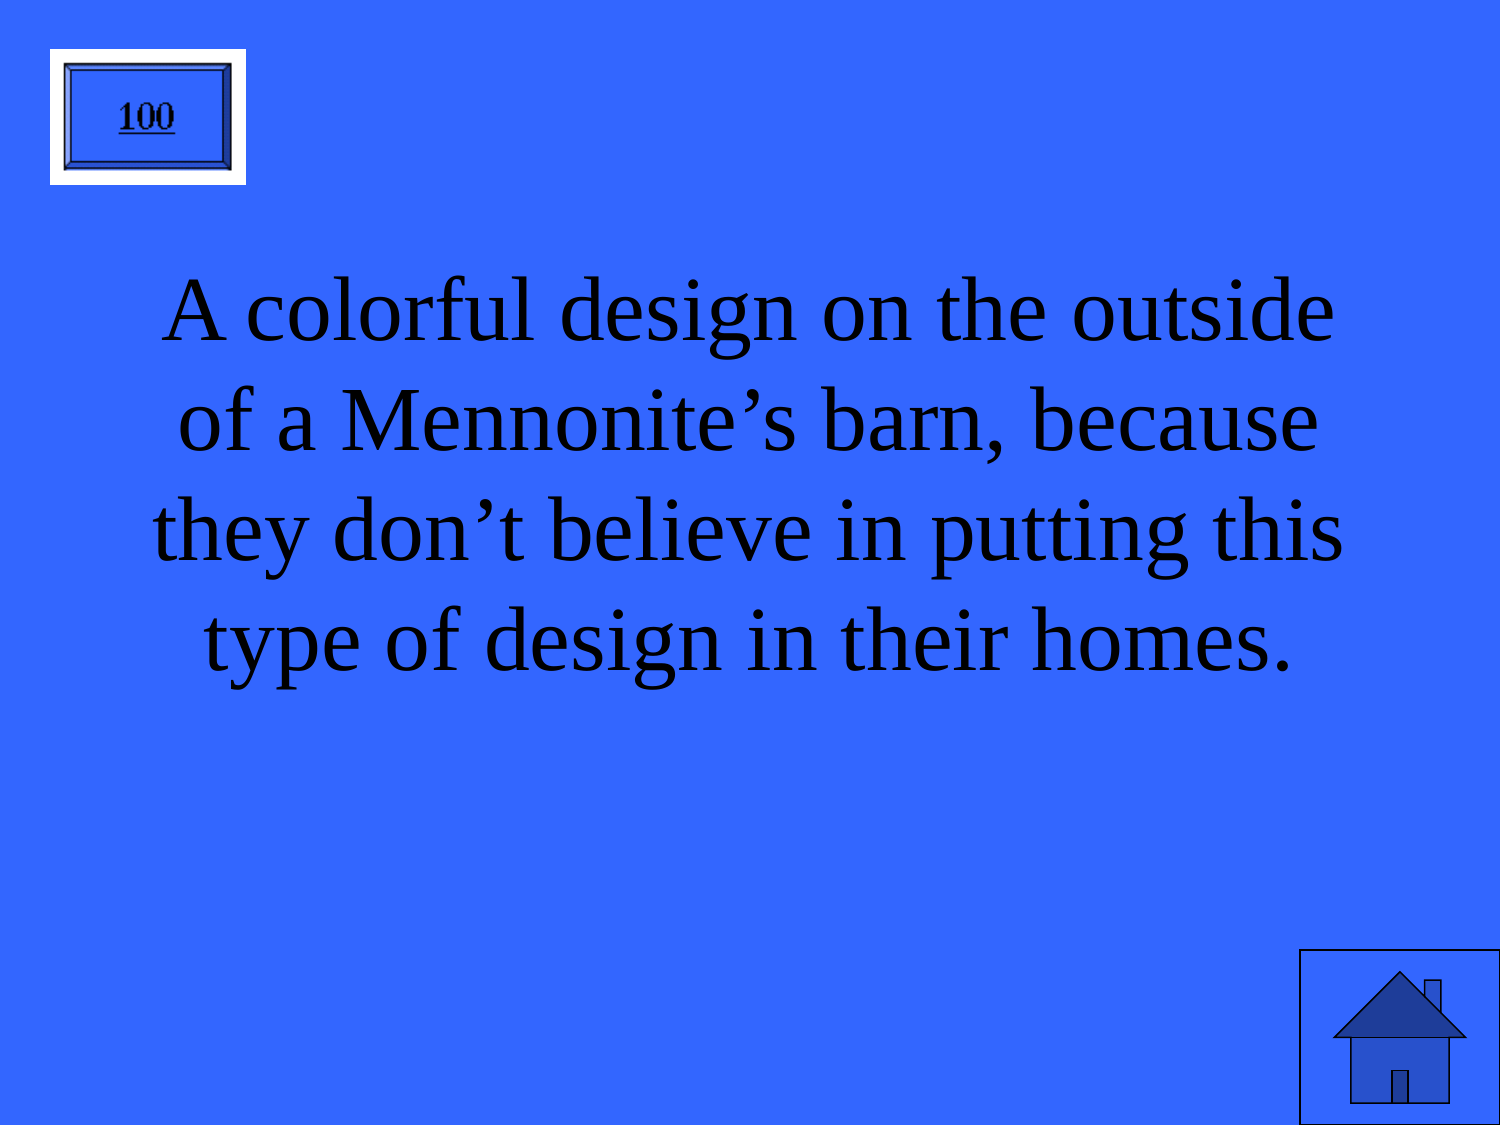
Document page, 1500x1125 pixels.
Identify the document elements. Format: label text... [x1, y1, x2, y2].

title A colorful design on the outside of a Mennonite’s barn, because they don’t believe in putting this type of design in their homes. [112, 375, 1388, 563]
picture [49, 49, 246, 185]
text_box [1299, 950, 1500, 1125]
